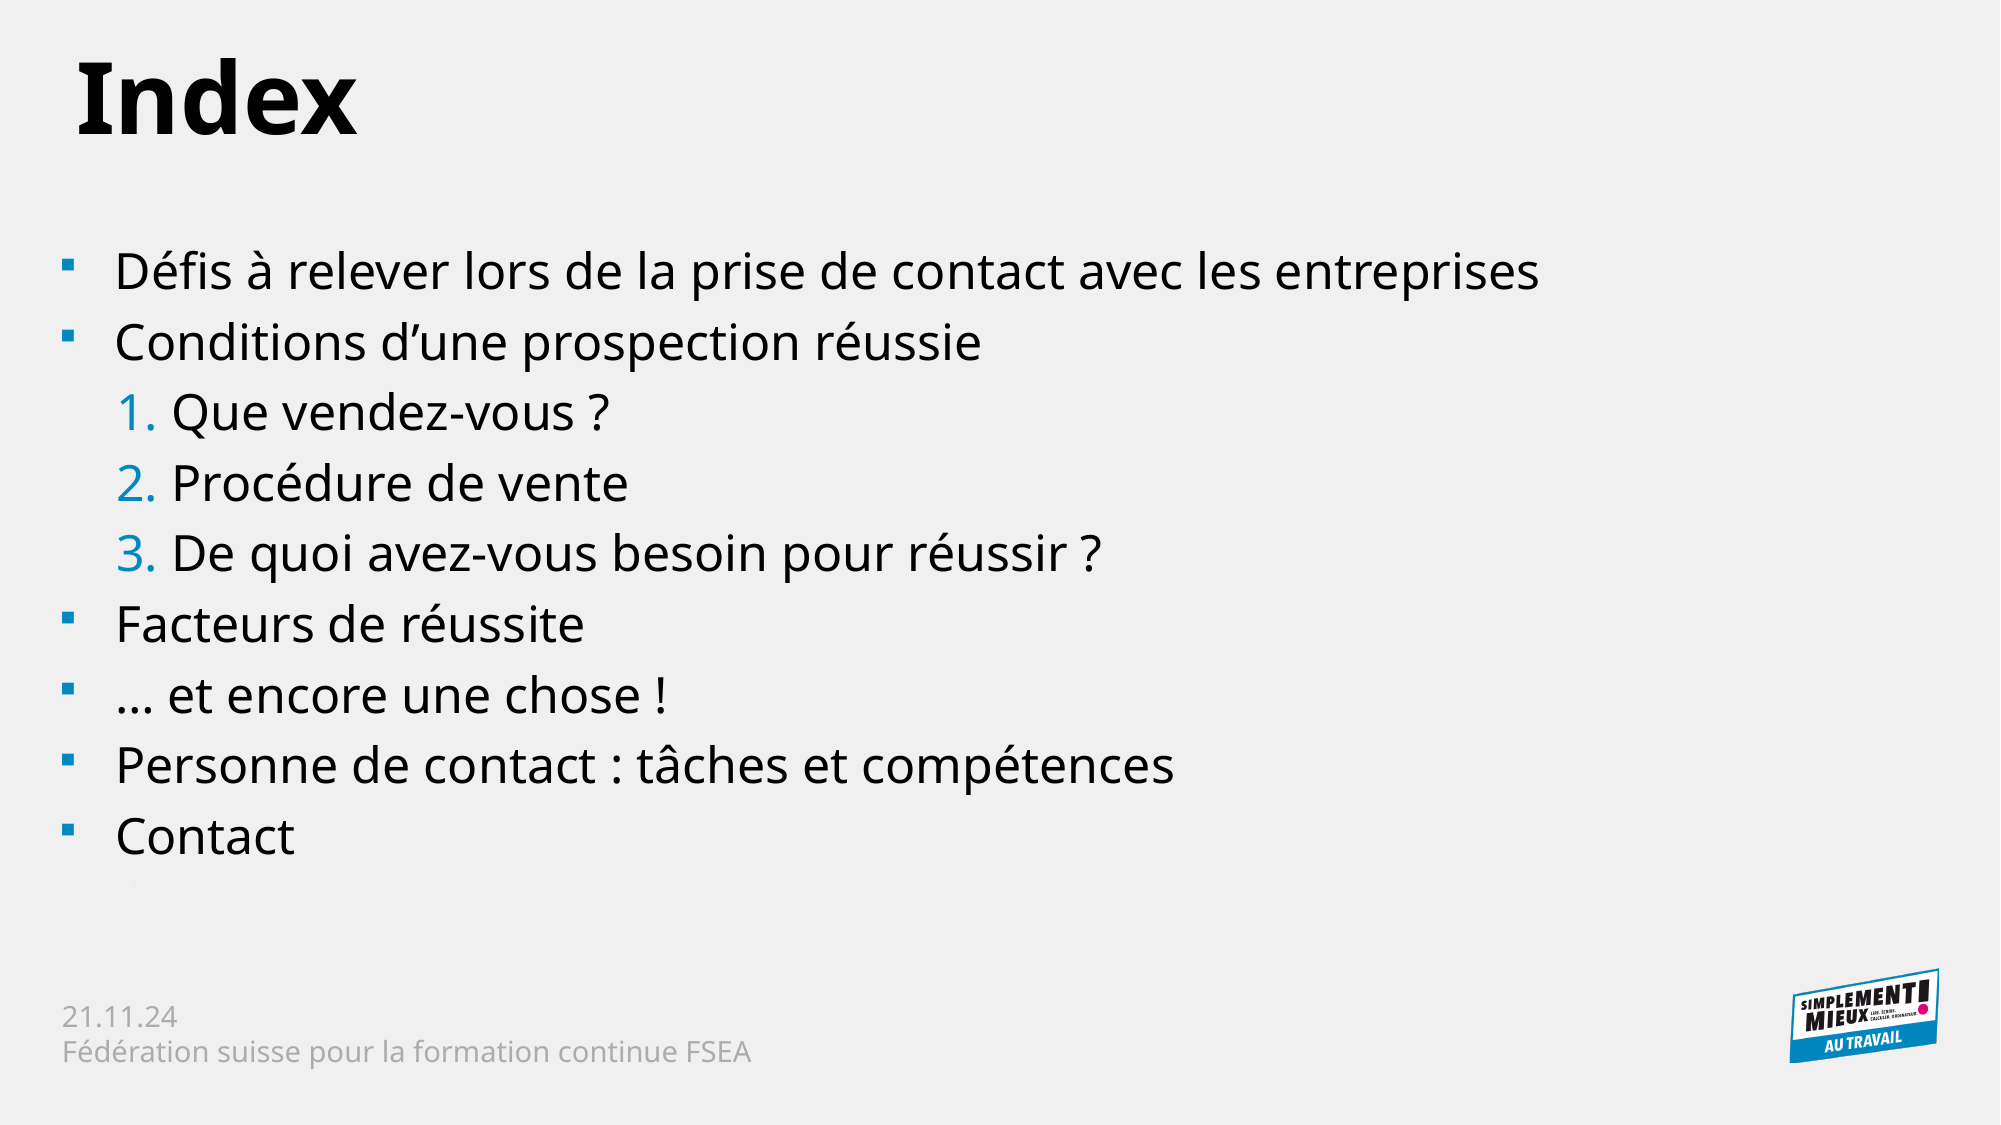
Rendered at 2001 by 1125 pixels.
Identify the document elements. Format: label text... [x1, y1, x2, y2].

text_box Index [43, 25, 1923, 179]
text_box Défis à relever lors de la prise de contact avec les entreprises Conditions d’une prospection réussie 1. Que vendez-vous ? 2. Procédure de vente 3. De quoi avez-vous besoin pour réussir ? Facteurs de réussite … et encore une chose ! Personne de contact : tâches et compétences Contact [43, 238, 1939, 914]
